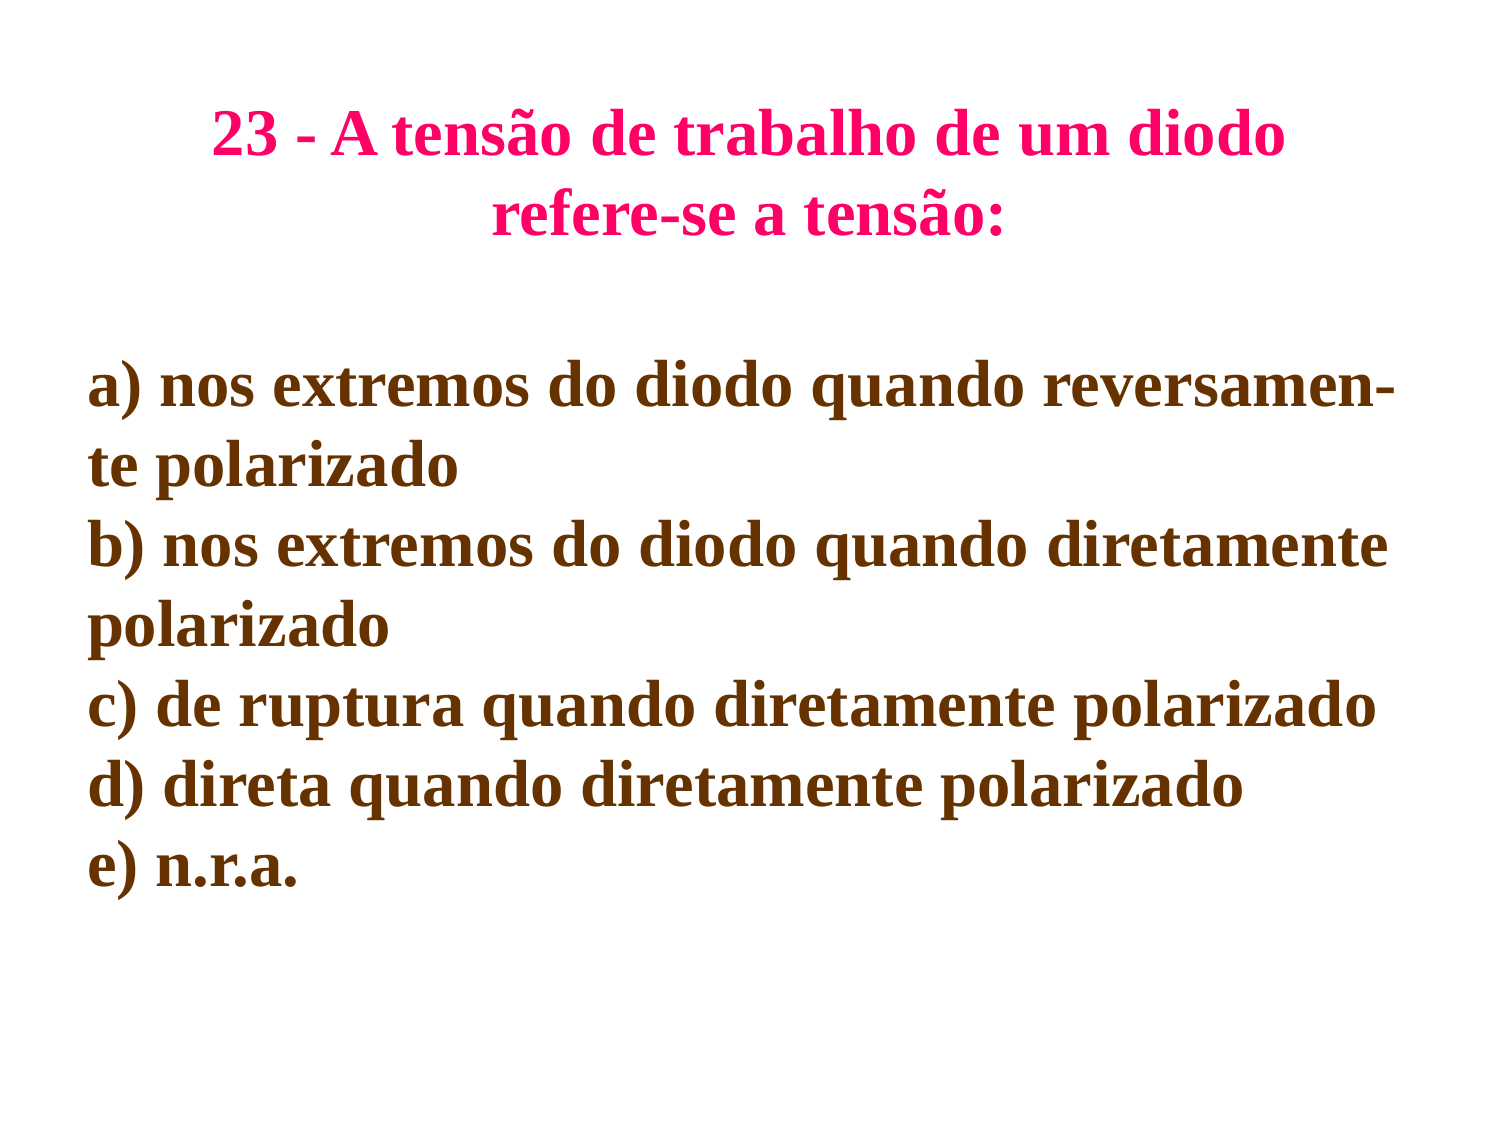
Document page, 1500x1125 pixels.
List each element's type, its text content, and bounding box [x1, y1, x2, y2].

text_box a) nos extremos do diodo quando reversamen- te polarizado b) nos extremos do diodo quando diretamente polarizado c) de ruptura quando diretamente polarizado d) direta quando diretamente polarizado e) n.r.a. [72, 332, 1414, 908]
title 23 - A tensão de trabalho de um diodo refere-se a tensão: [112, 75, 1388, 263]
